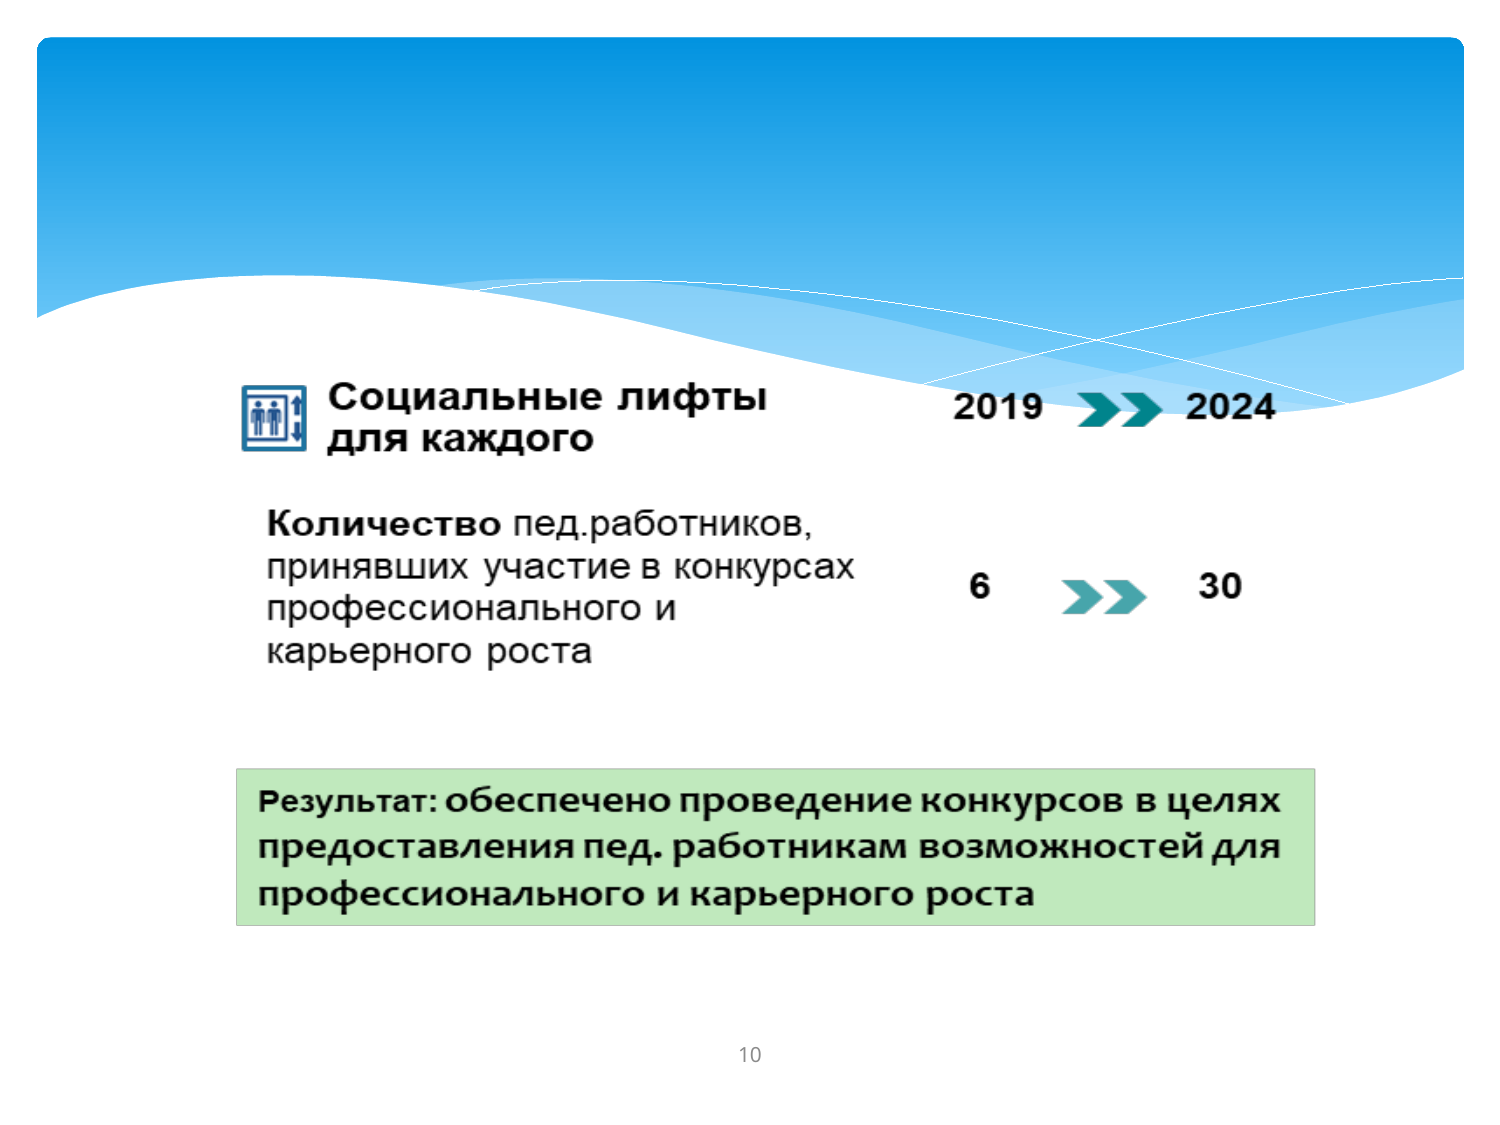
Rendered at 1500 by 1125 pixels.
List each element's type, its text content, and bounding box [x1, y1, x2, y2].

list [229, 361, 1318, 941]
slide_number 10 [654, 1025, 846, 1086]
